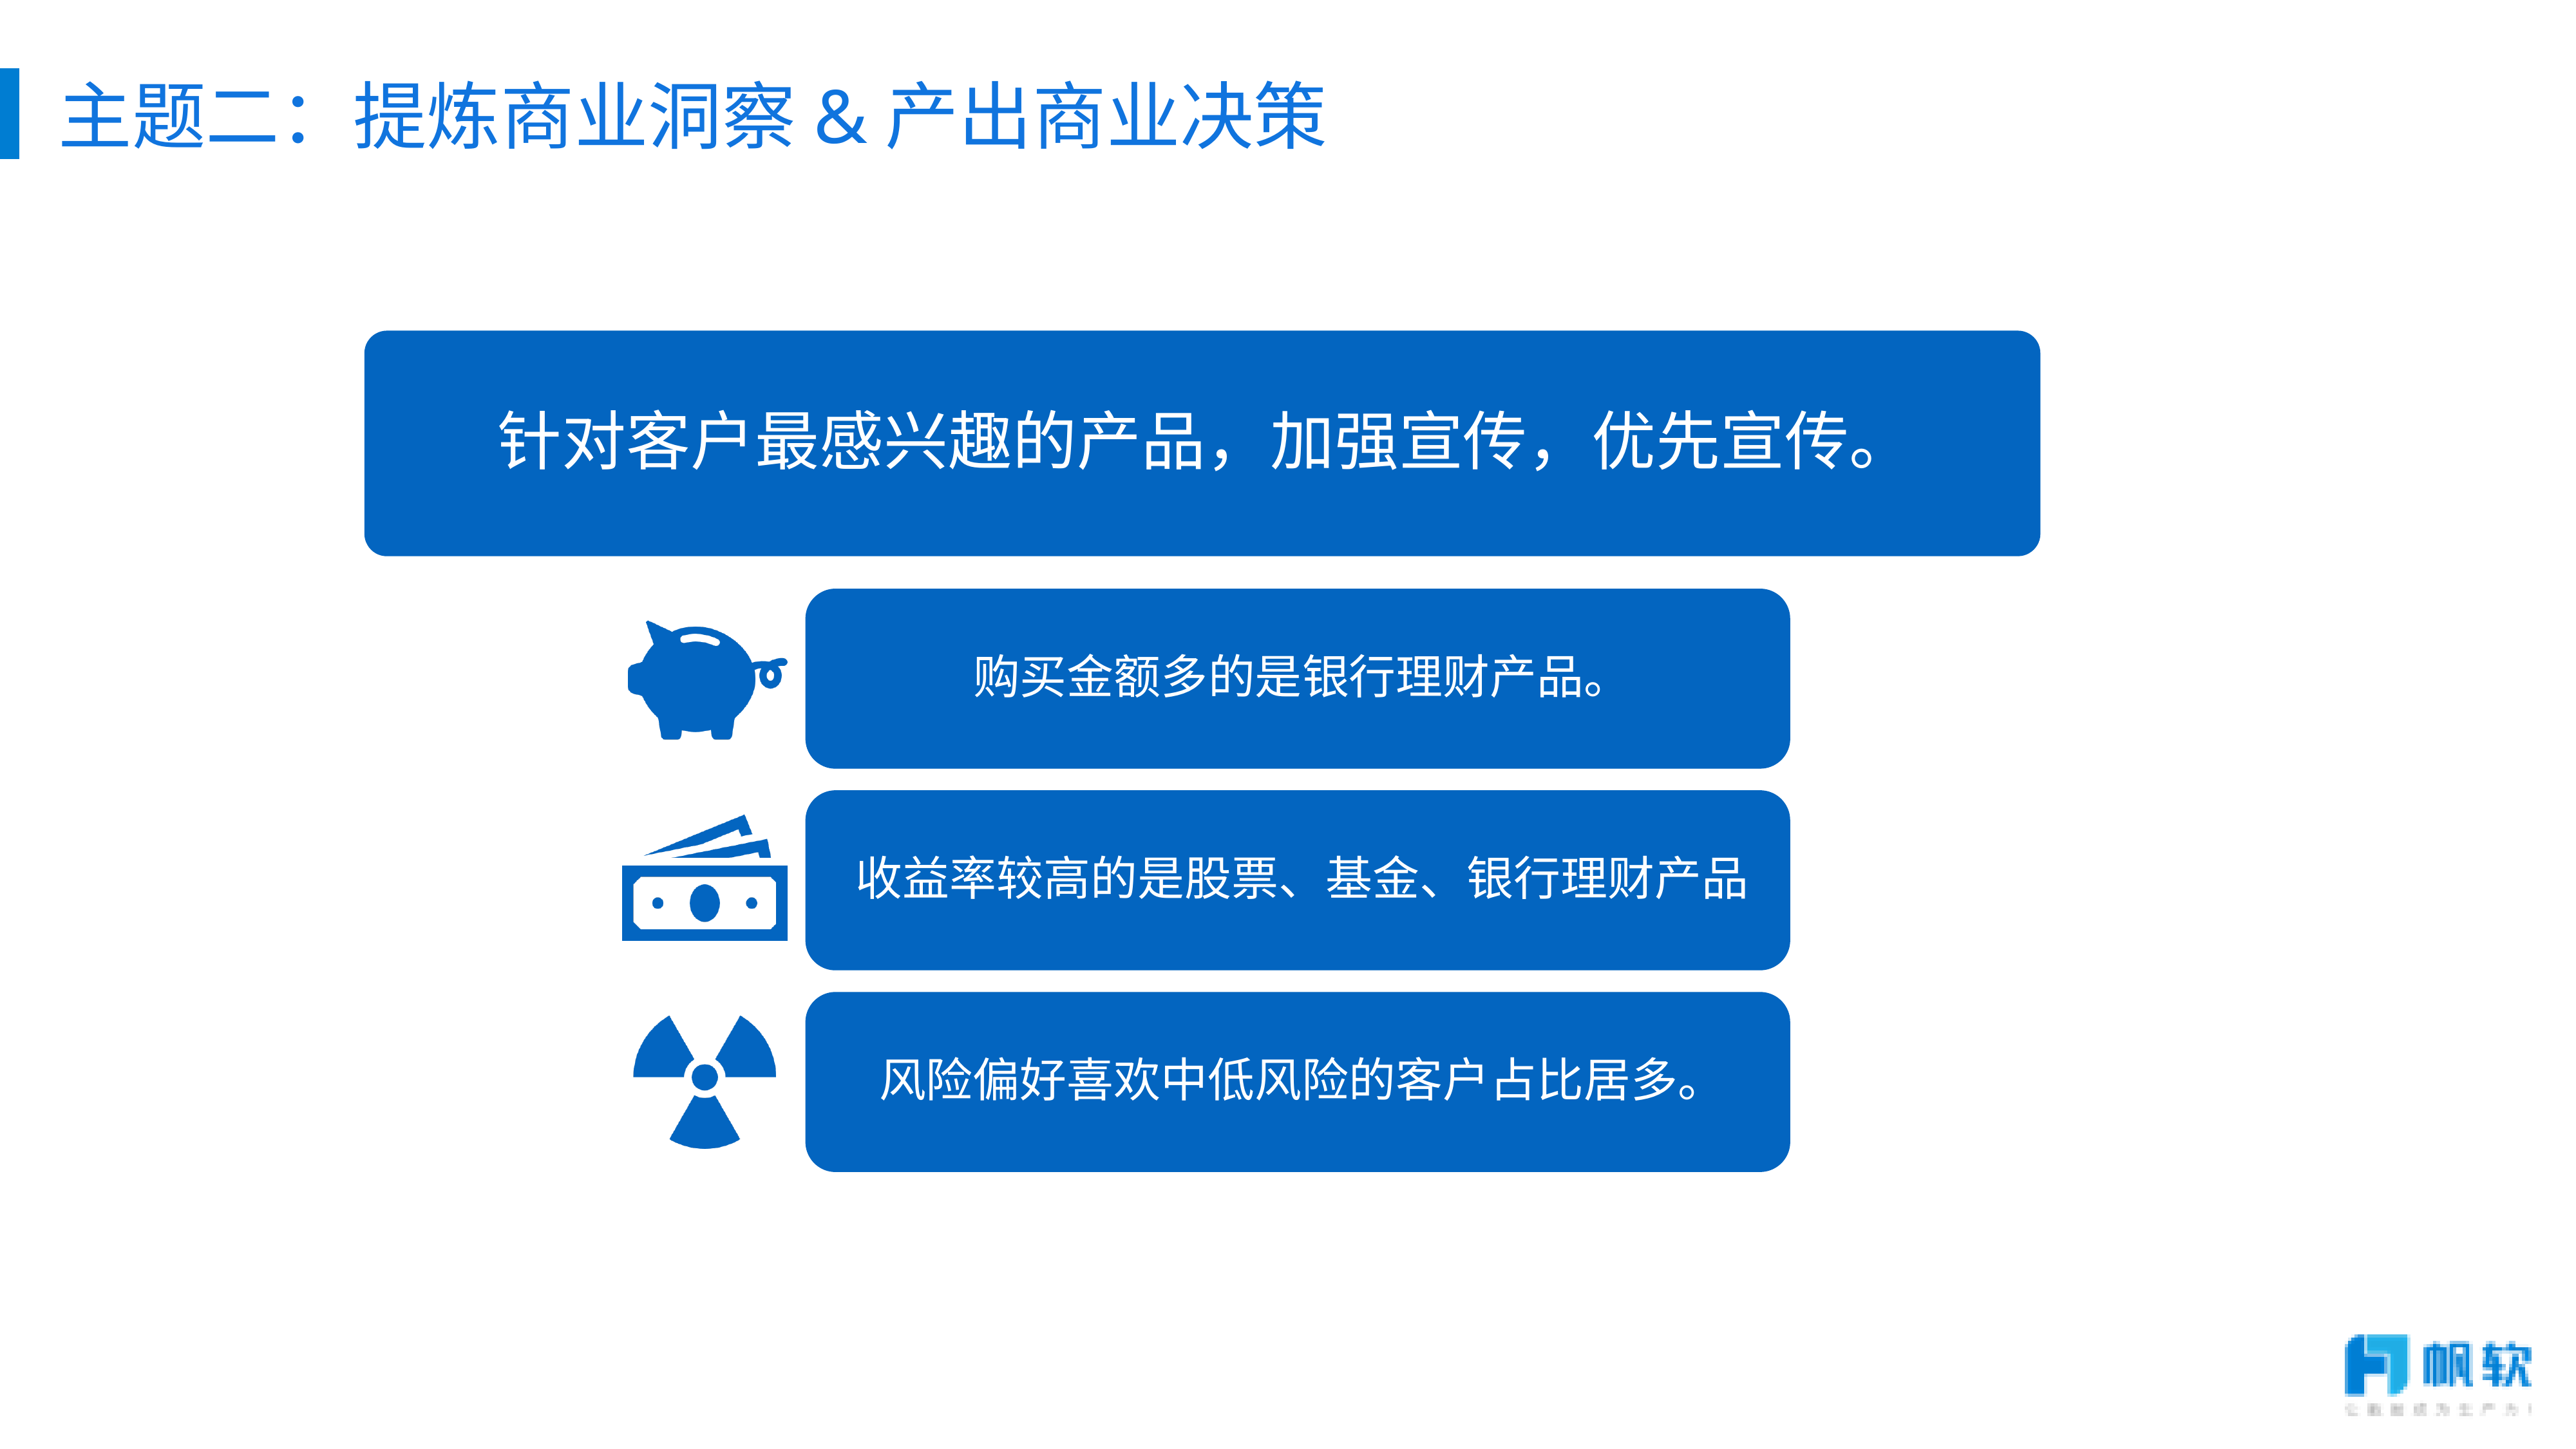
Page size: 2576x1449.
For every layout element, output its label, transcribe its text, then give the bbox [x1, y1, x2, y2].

picture [2341, 1327, 2535, 1423]
picture [0, 68, 19, 159]
text_box 主题二：提炼商业洞察&产出商业决策 [53, 64, 1333, 164]
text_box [364, 237, 2041, 1265]
